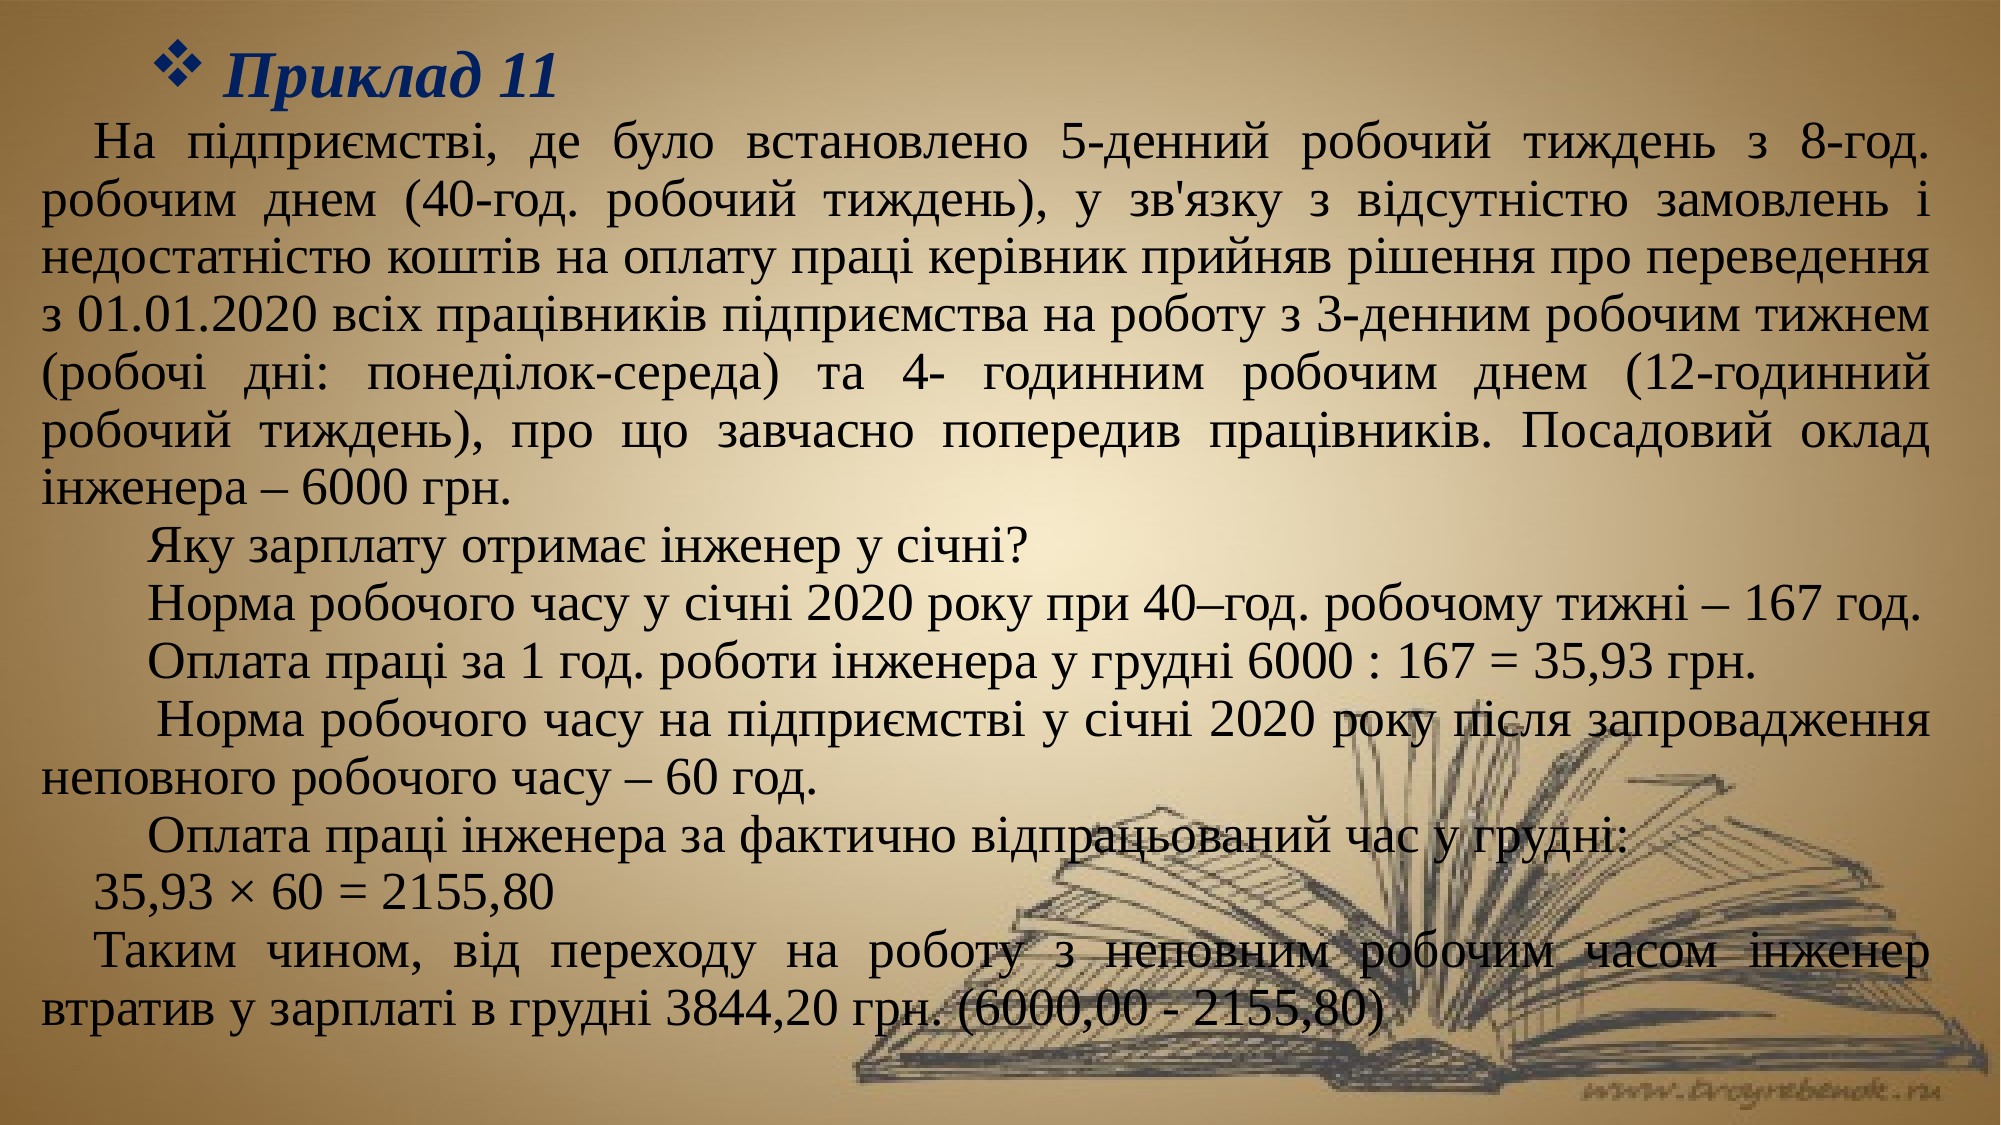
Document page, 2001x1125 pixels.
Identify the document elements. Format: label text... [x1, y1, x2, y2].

list На підприємстві, де було встановлено 5-денний робочий тиждень з 8-год. робочим днем (40-год. робочий тиждень), у зв'язку з відсутністю замовлень і недостатністю коштів на оплату праці керівник прийняв рішення про переведення з 01.01.2020 всіх працівників підприємства на роботу з 3-денним робочим тижнем (робочі дні: понеділок-середа) та 4- годинним робочим днем (12-годинний робочий тиждень), про що завчасно попередив працівників. Посадовий оклад інженера – 6000 грн. Яку зарплату отримає інженер у січні? Норма робочого часу у січні 2020 року при 40–год. робочому тижні – 167 год. Оплата праці за 1 год. роботи інженера у грудні 6000 : 167 = 35,93 грн. Норма робочого часу на підприємстві у січні 2020 року після запровадження неповного робочого часу – 60 год. Оплата праці інженера за фактично відпрацьований час у грудні: 35,93 × 60 = 2155,80 Таким чином, від переходу на роботу з неповним робочим часом інженер втратив у зарплаті в грудні 3844,20 грн. (6000,00 - 2155,80) [26, 104, 1948, 1088]
picture [0, 0, 2001, 1125]
title Приклад 11 [133, 22, 1859, 104]
